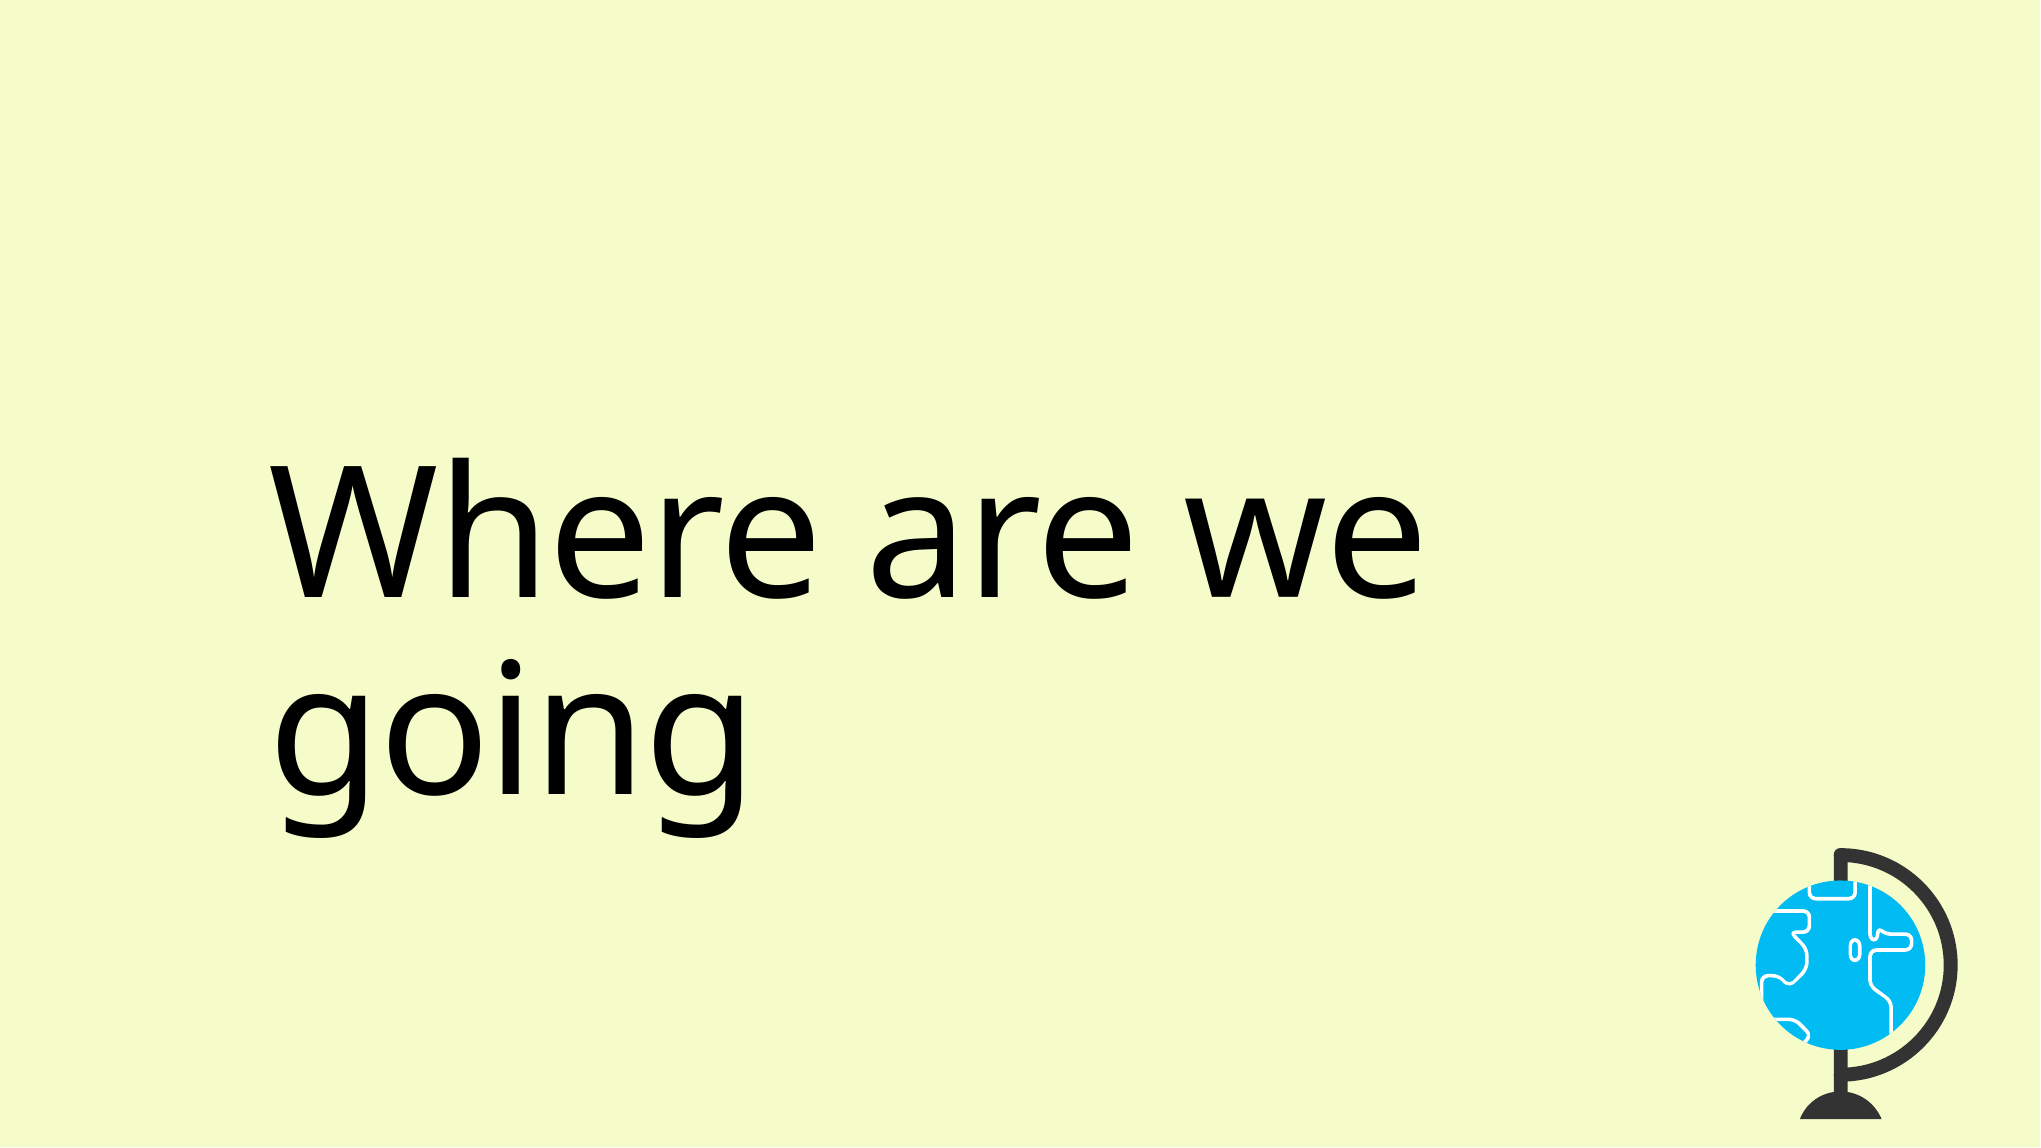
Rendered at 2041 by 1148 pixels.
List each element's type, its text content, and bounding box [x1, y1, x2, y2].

title Where are we going [245, 423, 1858, 649]
picture [1732, 848, 1958, 1120]
text_box [0, 0, 2041, 1148]
